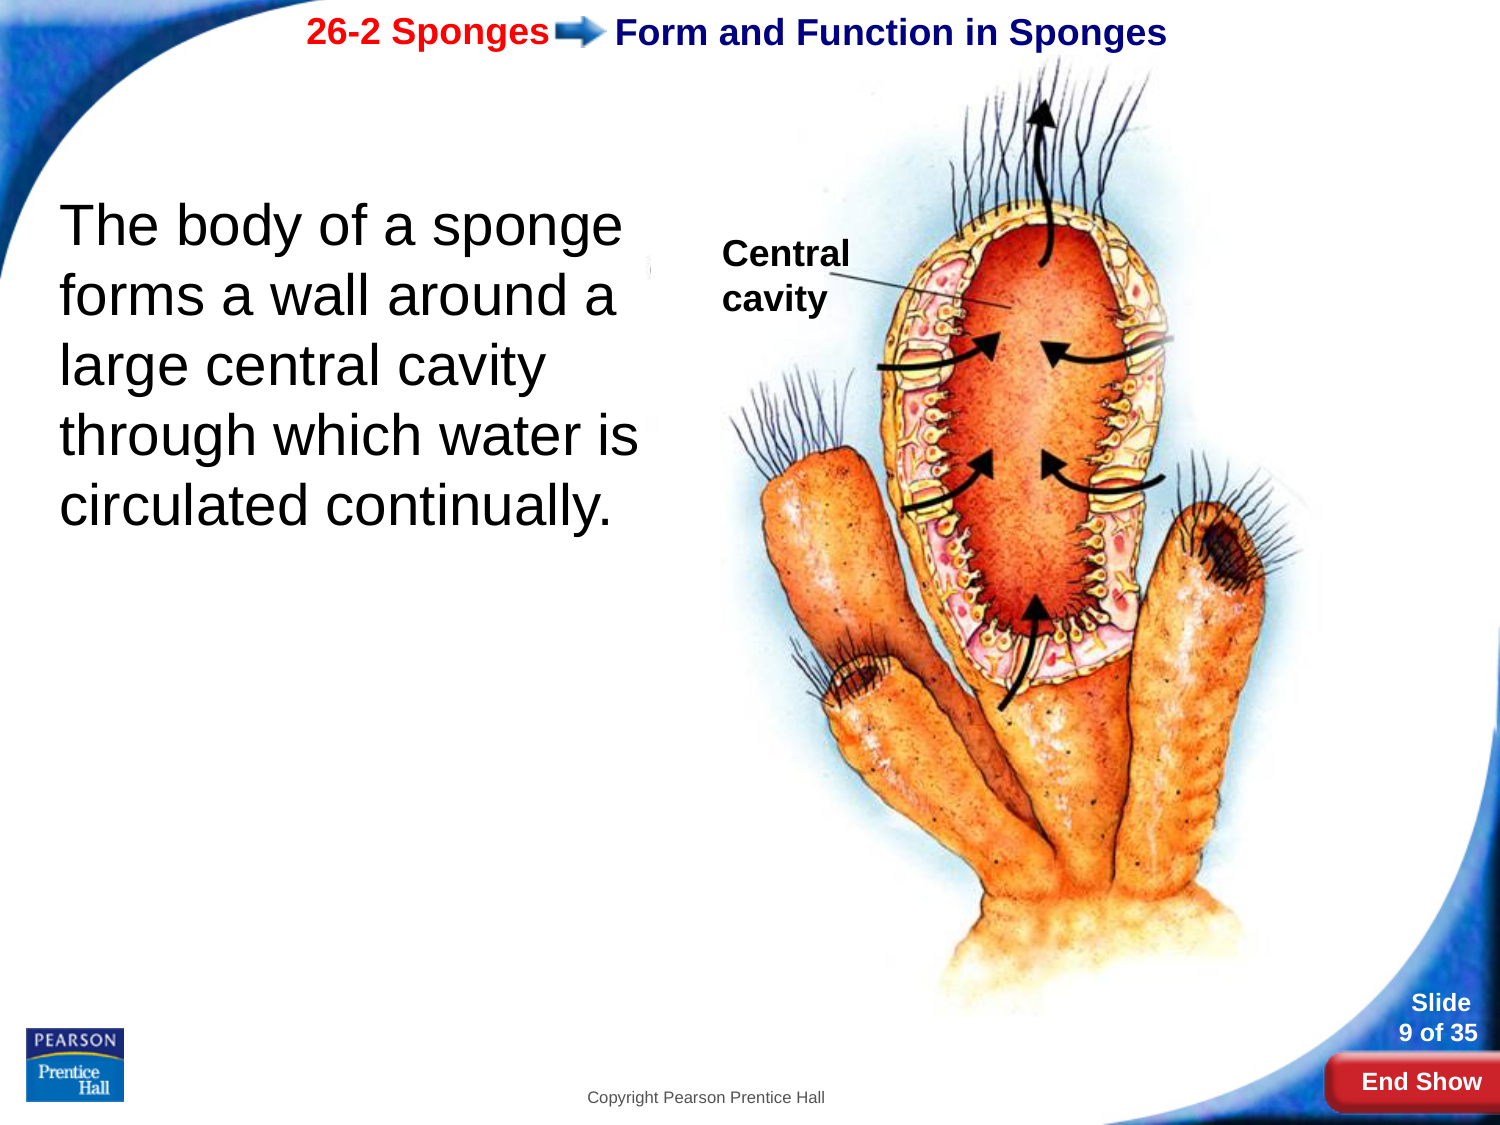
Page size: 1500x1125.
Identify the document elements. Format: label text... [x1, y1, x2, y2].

picture [0, 0, 1500, 1125]
list The body of a sponge forms a wall around a large central cavity through which water is circulated continually. [44, 179, 615, 976]
title Form and Function in Sponges [599, 0, 1269, 76]
footer Copyright Pearson Prentice Hall [468, 1078, 945, 1105]
